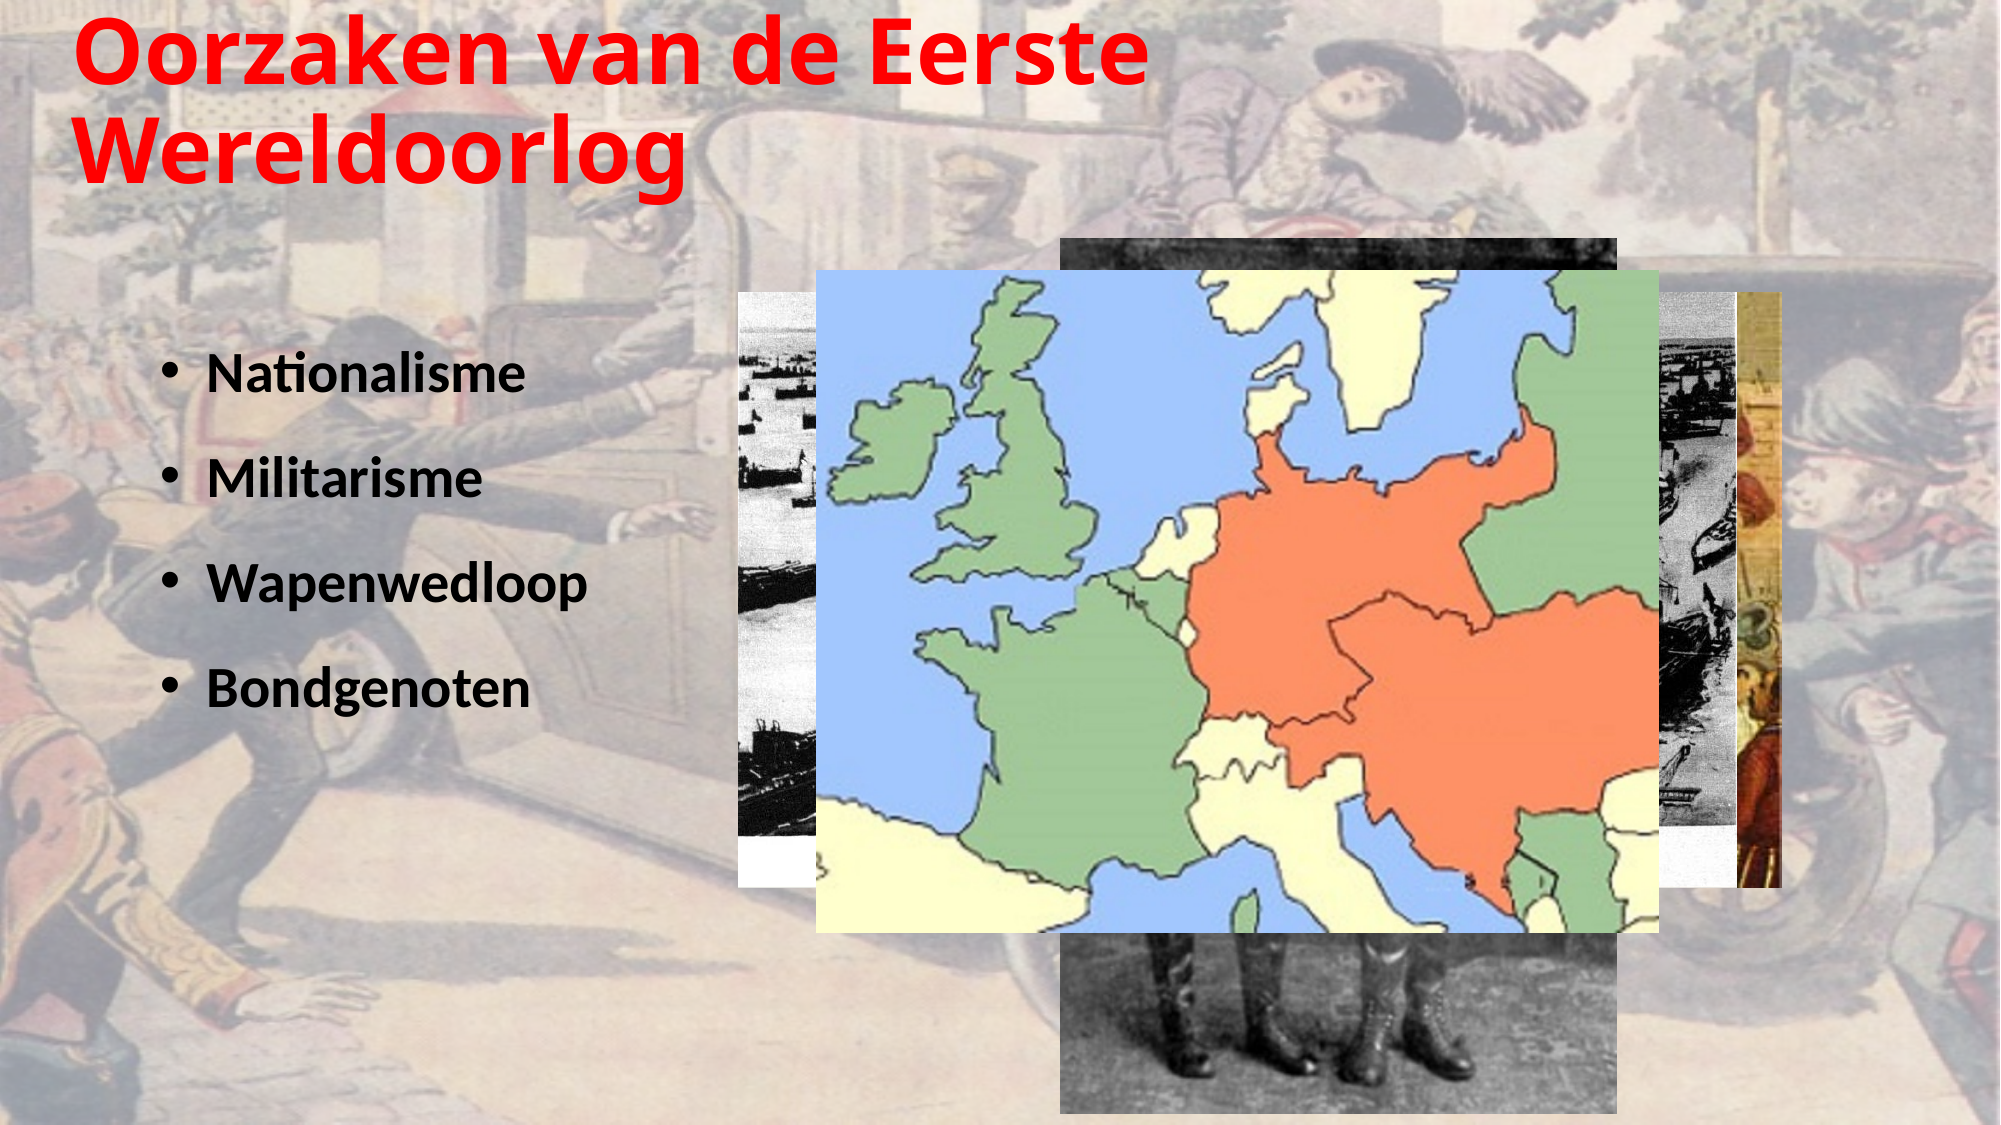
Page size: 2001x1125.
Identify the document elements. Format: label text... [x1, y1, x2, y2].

picture [738, 238, 1782, 1114]
title Oorzaken van de Eerste Wereldoorlog [56, 17, 1782, 191]
text_box Nationalisme Militarisme Wapenwedloop Bondgenoten [145, 292, 610, 727]
